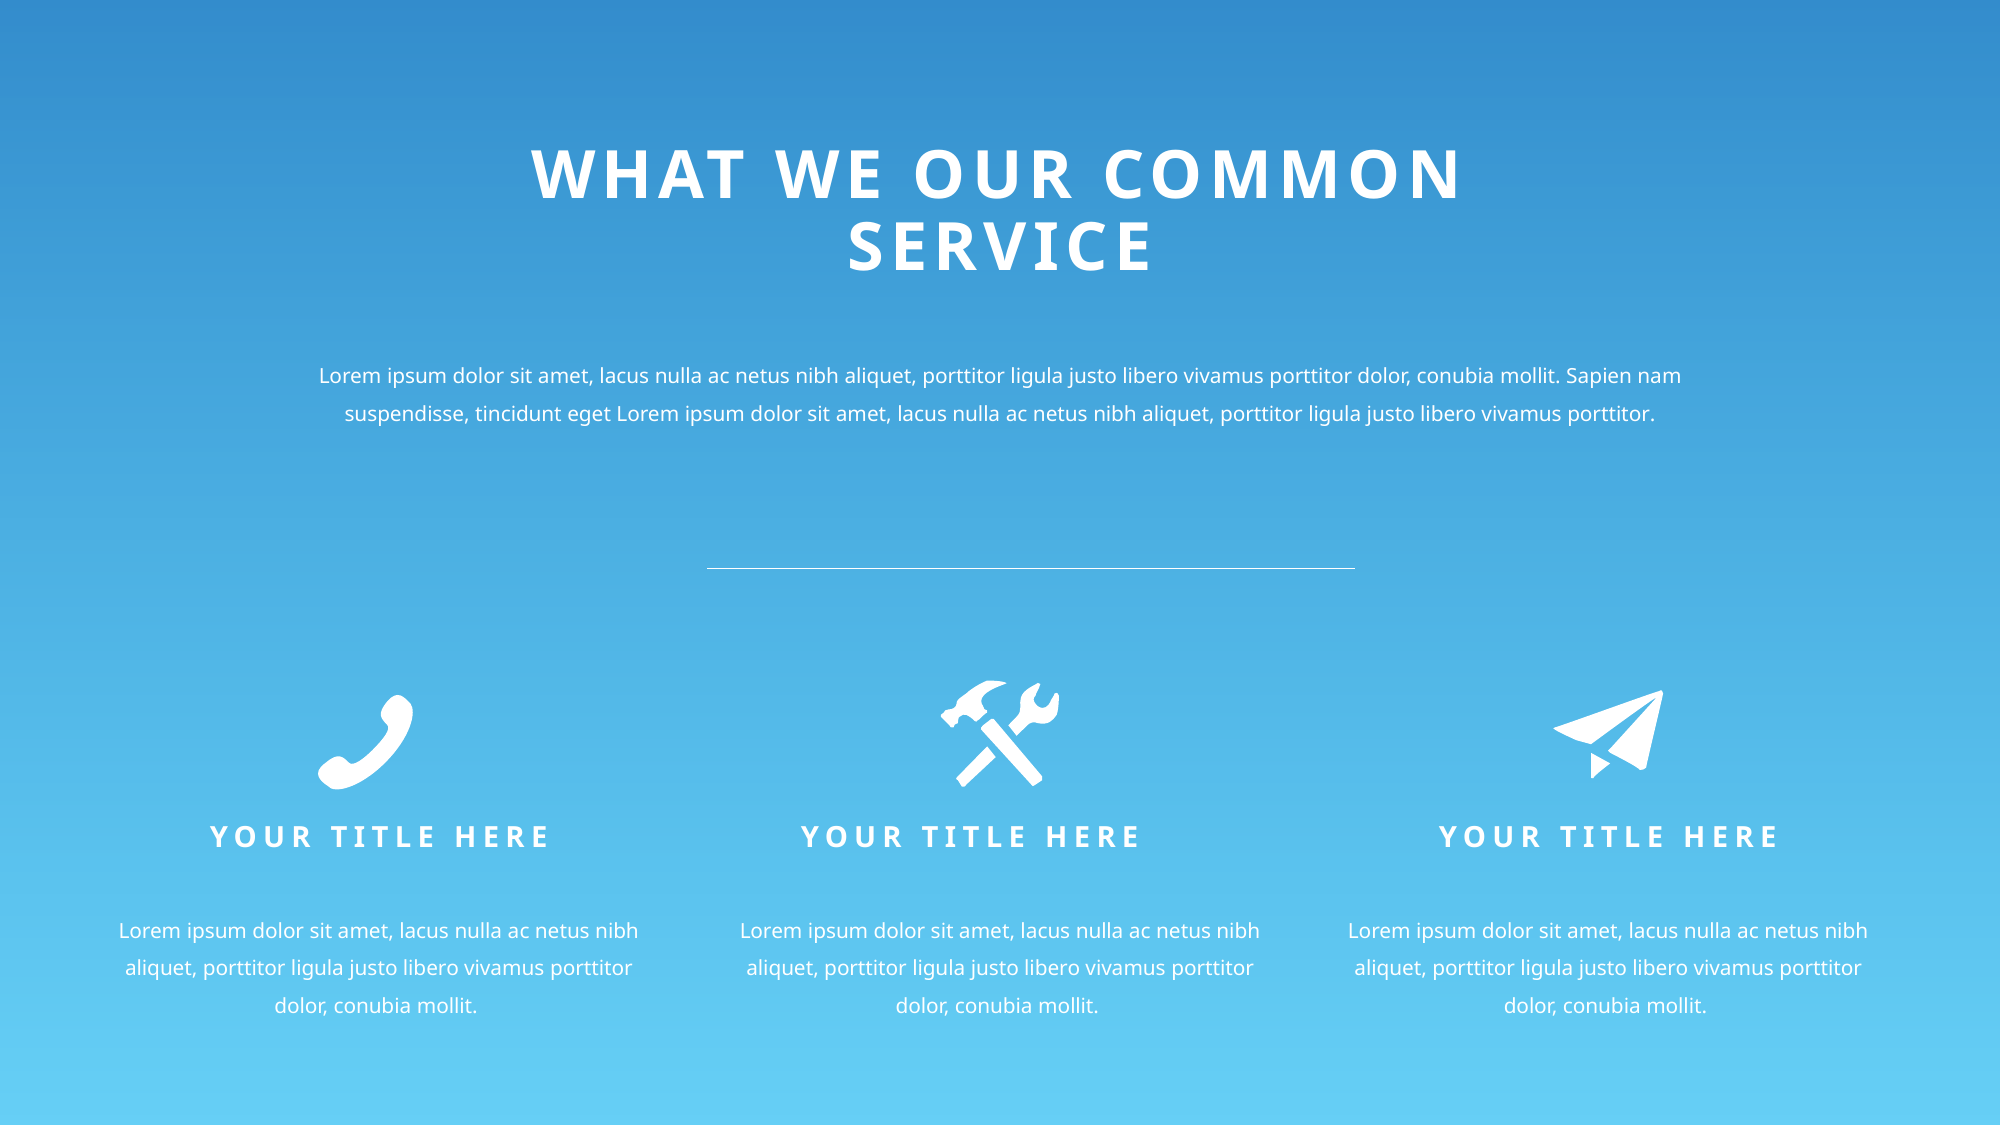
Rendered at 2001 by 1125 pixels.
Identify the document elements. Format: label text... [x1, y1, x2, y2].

text_box WHAT WE OUR COMMON SERVICE [480, 133, 1519, 316]
text_box [318, 694, 413, 790]
text_box [1553, 690, 1664, 770]
text_box YOUR TITLE HERE [780, 814, 1159, 860]
text_box [1591, 752, 1611, 779]
text_box [980, 718, 1043, 787]
text_box [956, 746, 996, 787]
text_box Lorem ipsum dolor sit amet, lacus nulla ac netus nibh aliquet, porttitor ligula justo libero vivamus porttitor dolor, conubia mollit. [1319, 897, 1897, 1025]
text_box [1008, 682, 1059, 736]
text_box [0, 0, 2000, 1125]
text_box [940, 680, 1007, 728]
text_box YOUR TITLE HERE [1419, 814, 1797, 860]
text_box Lorem ipsum dolor sit amet, lacus nulla ac netus nibh aliquet, porttitor ligula justo libero vivamus porttitor dolor, conubia mollit. [723, 897, 1277, 1025]
text_box YOUR TITLE HERE [189, 814, 568, 860]
text_box Lorem ipsum dolor sit amet, lacus nulla ac netus nibh aliquet, porttitor ligula justo libero vivamus porttitor dolor, conubia mollit. Sapien nam suspendisse, tincidunt eget Lorem ipsum dolor sit amet, lacus nulla ac netus nibh aliquet, porttitor ligula justo libero vivamus porttitor. [243, 342, 1757, 433]
text_box Lorem ipsum dolor sit amet, lacus nulla ac netus nibh aliquet, porttitor ligula justo libero vivamus porttitor dolor, conubia mollit. [90, 897, 668, 1025]
